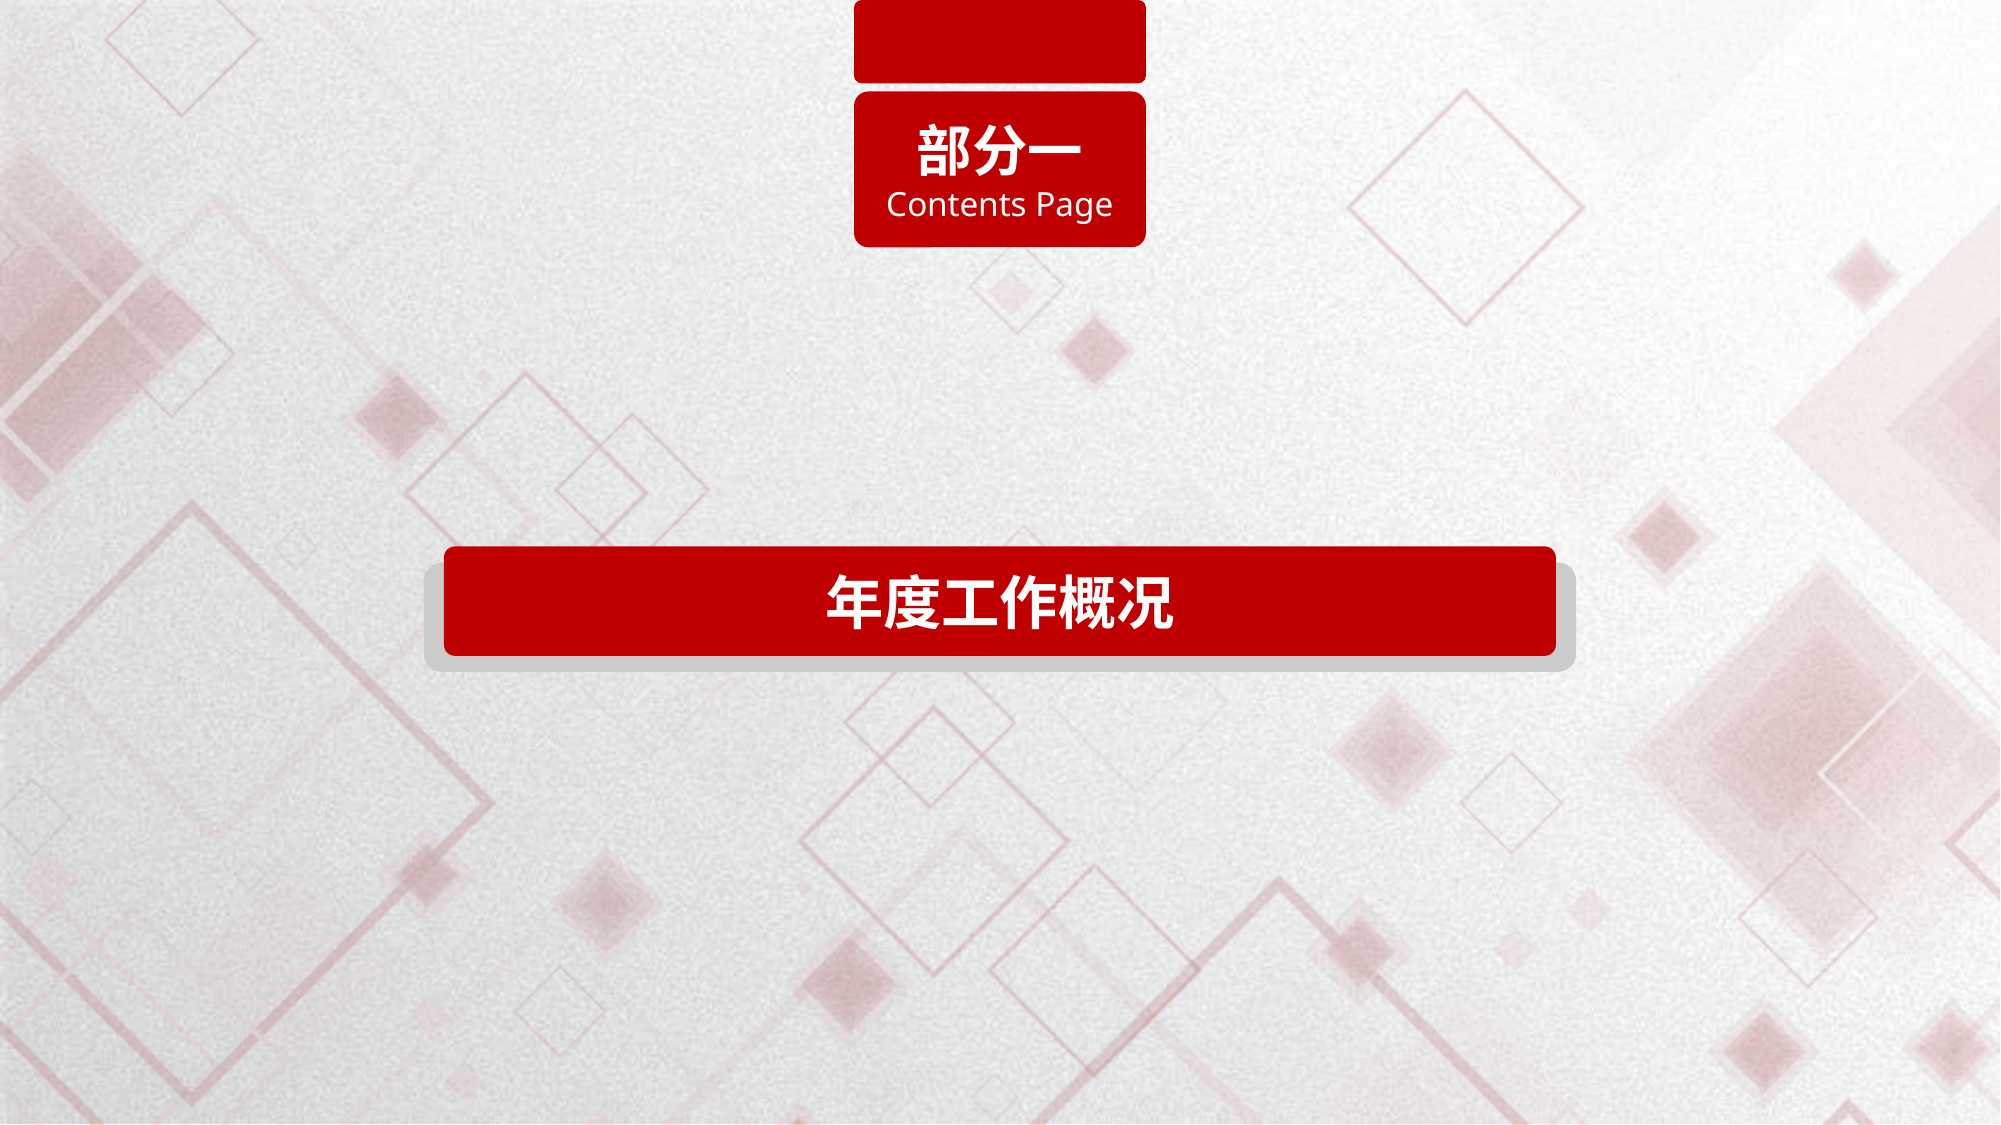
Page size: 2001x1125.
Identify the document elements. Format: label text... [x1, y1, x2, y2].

picture [0, 0, 2001, 1125]
text_box 部分一 Contents Page [851, 89, 1149, 250]
text_box [851, 0, 1149, 86]
text_box 年度工作概况 [441, 544, 1558, 658]
text_box [421, 560, 1579, 675]
